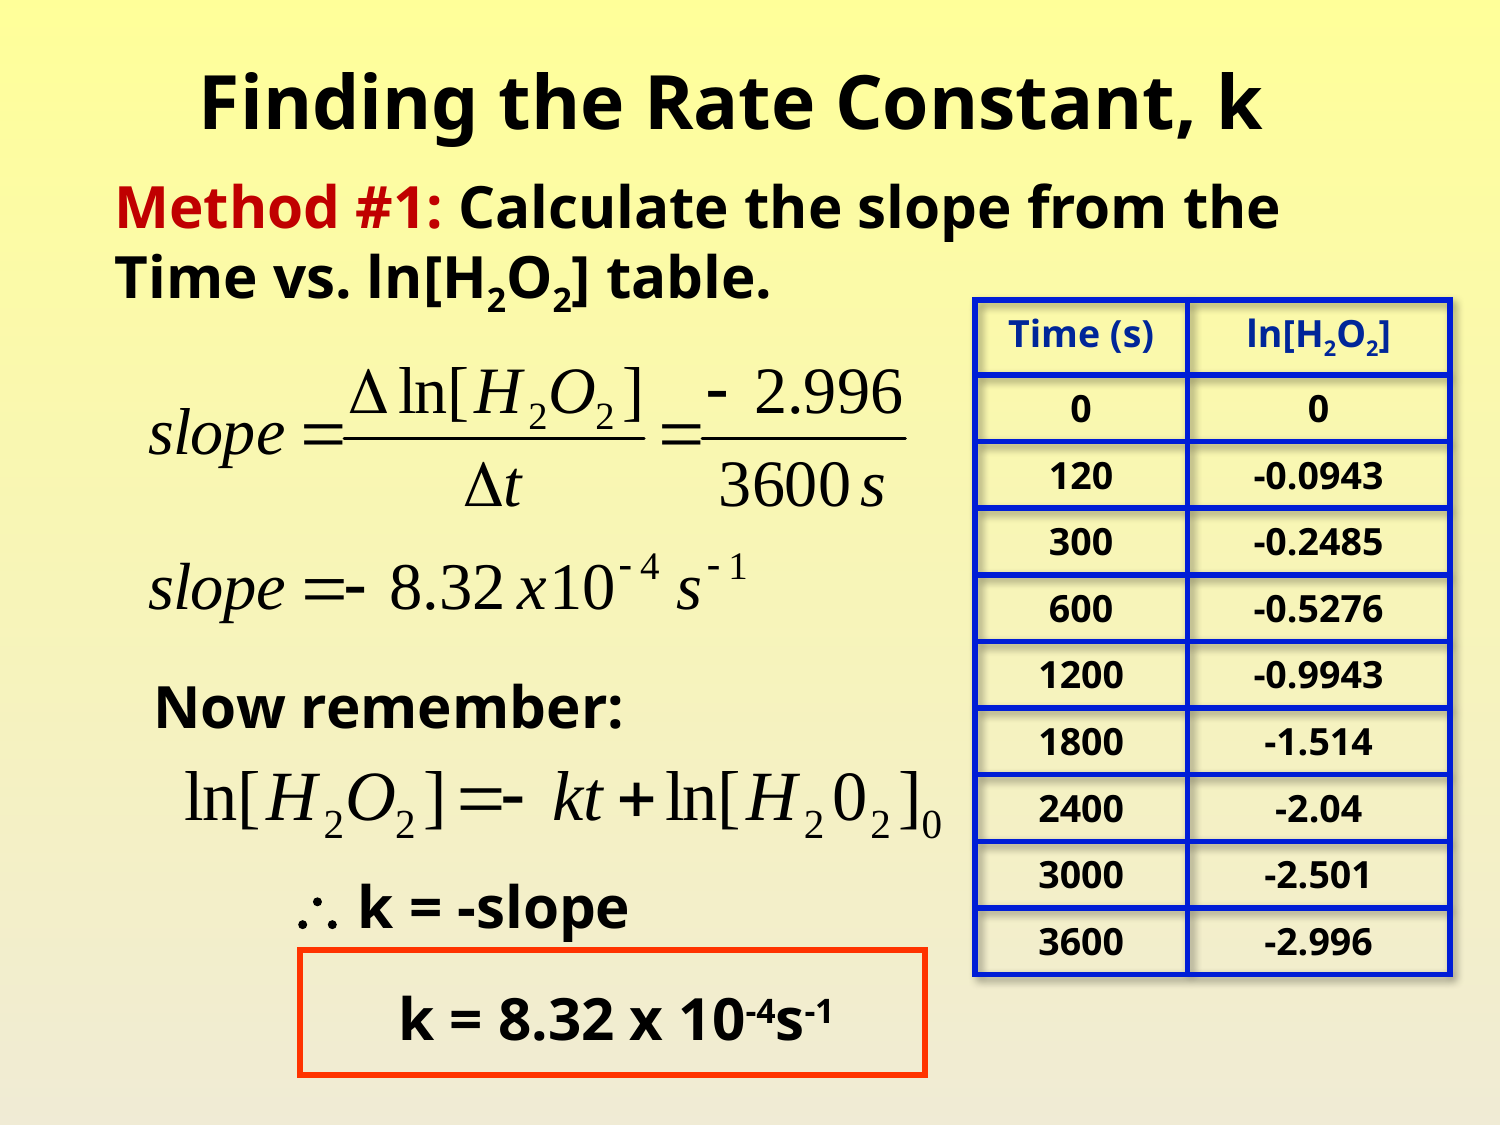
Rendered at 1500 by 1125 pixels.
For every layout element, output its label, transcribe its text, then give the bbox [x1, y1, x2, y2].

table_cell 3000 [978, 844, 1185, 905]
table_cell -1.514 [1190, 711, 1447, 772]
table_header Time (s) [978, 303, 1185, 372]
text_box Now remember: [139, 662, 639, 748]
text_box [174, 749, 958, 857]
table_cell 120 [978, 444, 1185, 505]
table_cell 1200 [978, 644, 1185, 705]
table_header ln[H2O2] [1190, 303, 1447, 372]
table_cell -0.9943 [1190, 644, 1447, 705]
table_cell 600 [978, 578, 1185, 639]
table_cell 300 [978, 511, 1185, 572]
text_box Method #1: Calculate the slope from the Time vs. ln[H2O2] table. [99, 162, 1378, 327]
table_cell -0.5276 [1190, 578, 1447, 639]
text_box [137, 546, 755, 638]
text_box  k = -slope [277, 865, 646, 948]
title Finding the Rate Constant, k [112, 24, 1351, 162]
table_cell 1800 [978, 711, 1185, 772]
table_cell 3600 [978, 911, 1185, 972]
table_cell -2.996 [1190, 911, 1447, 972]
table_cell -2.501 [1190, 844, 1447, 905]
text_box [300, 950, 925, 1075]
table_cell -0.2485 [1190, 511, 1447, 572]
table_cell 0 [978, 378, 1185, 439]
table_cell -2.04 [1190, 777, 1447, 839]
table_cell 2400 [978, 777, 1185, 839]
table_cell 0 [1190, 378, 1447, 439]
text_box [137, 349, 921, 538]
table_cell -0.0943 [1190, 444, 1447, 505]
